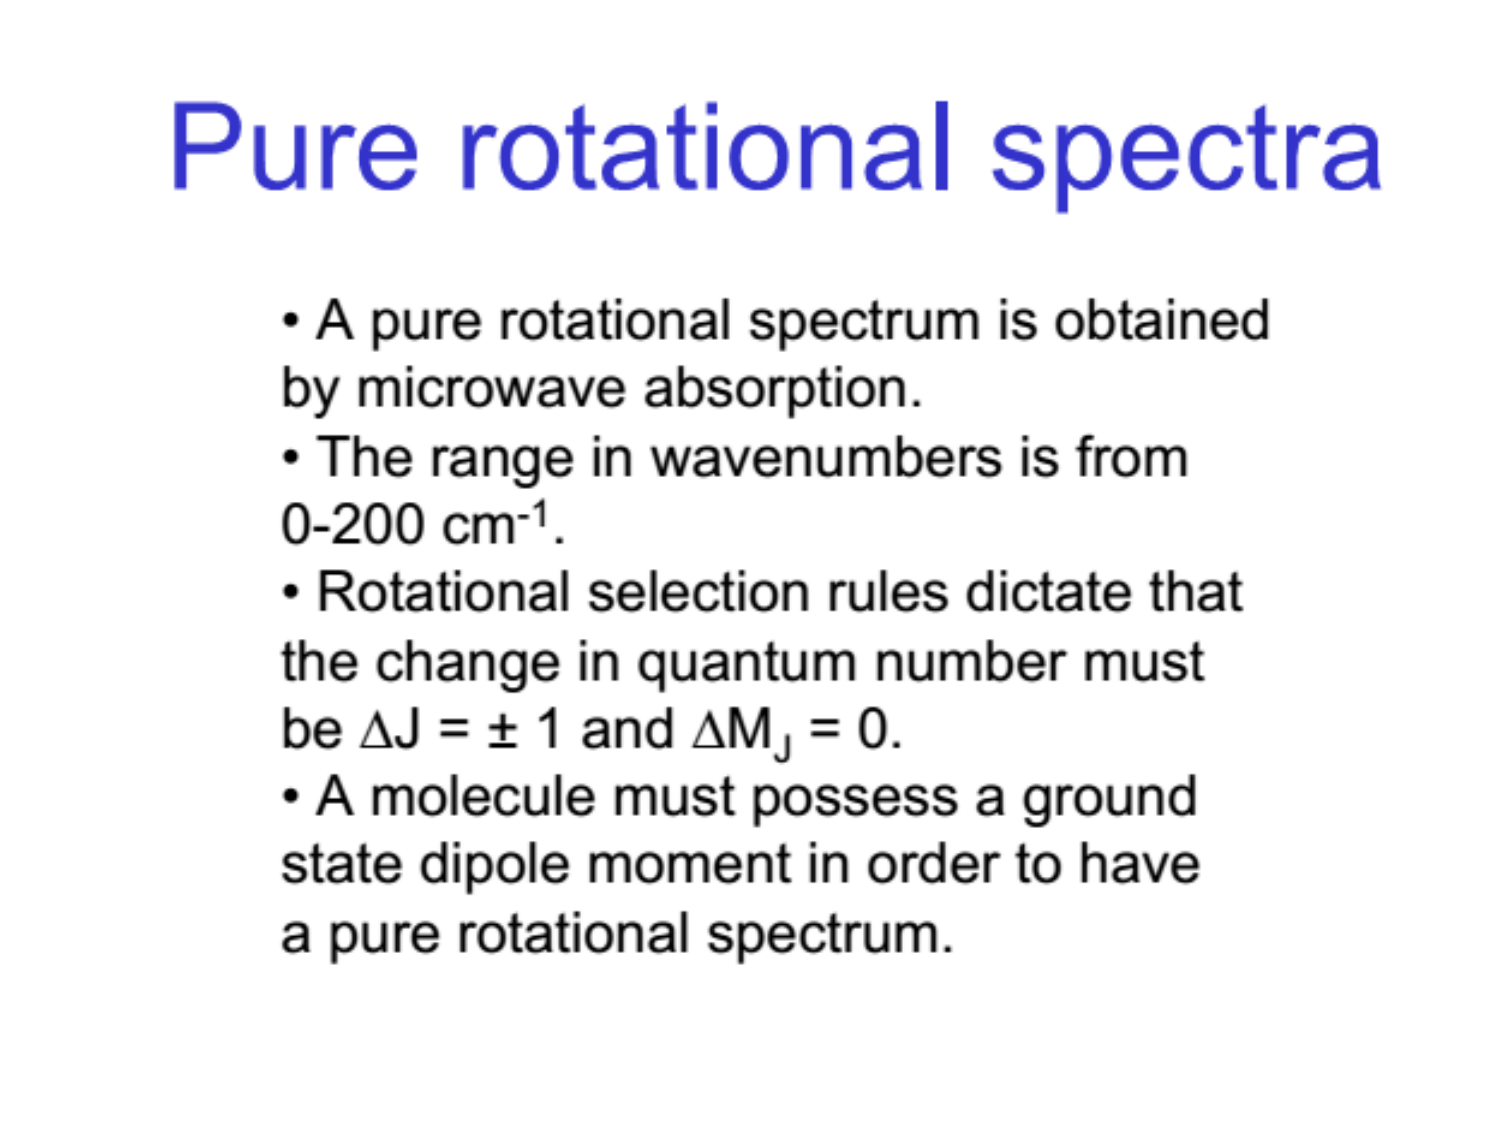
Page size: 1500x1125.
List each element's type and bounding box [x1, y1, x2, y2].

picture [49, 49, 1477, 1026]
